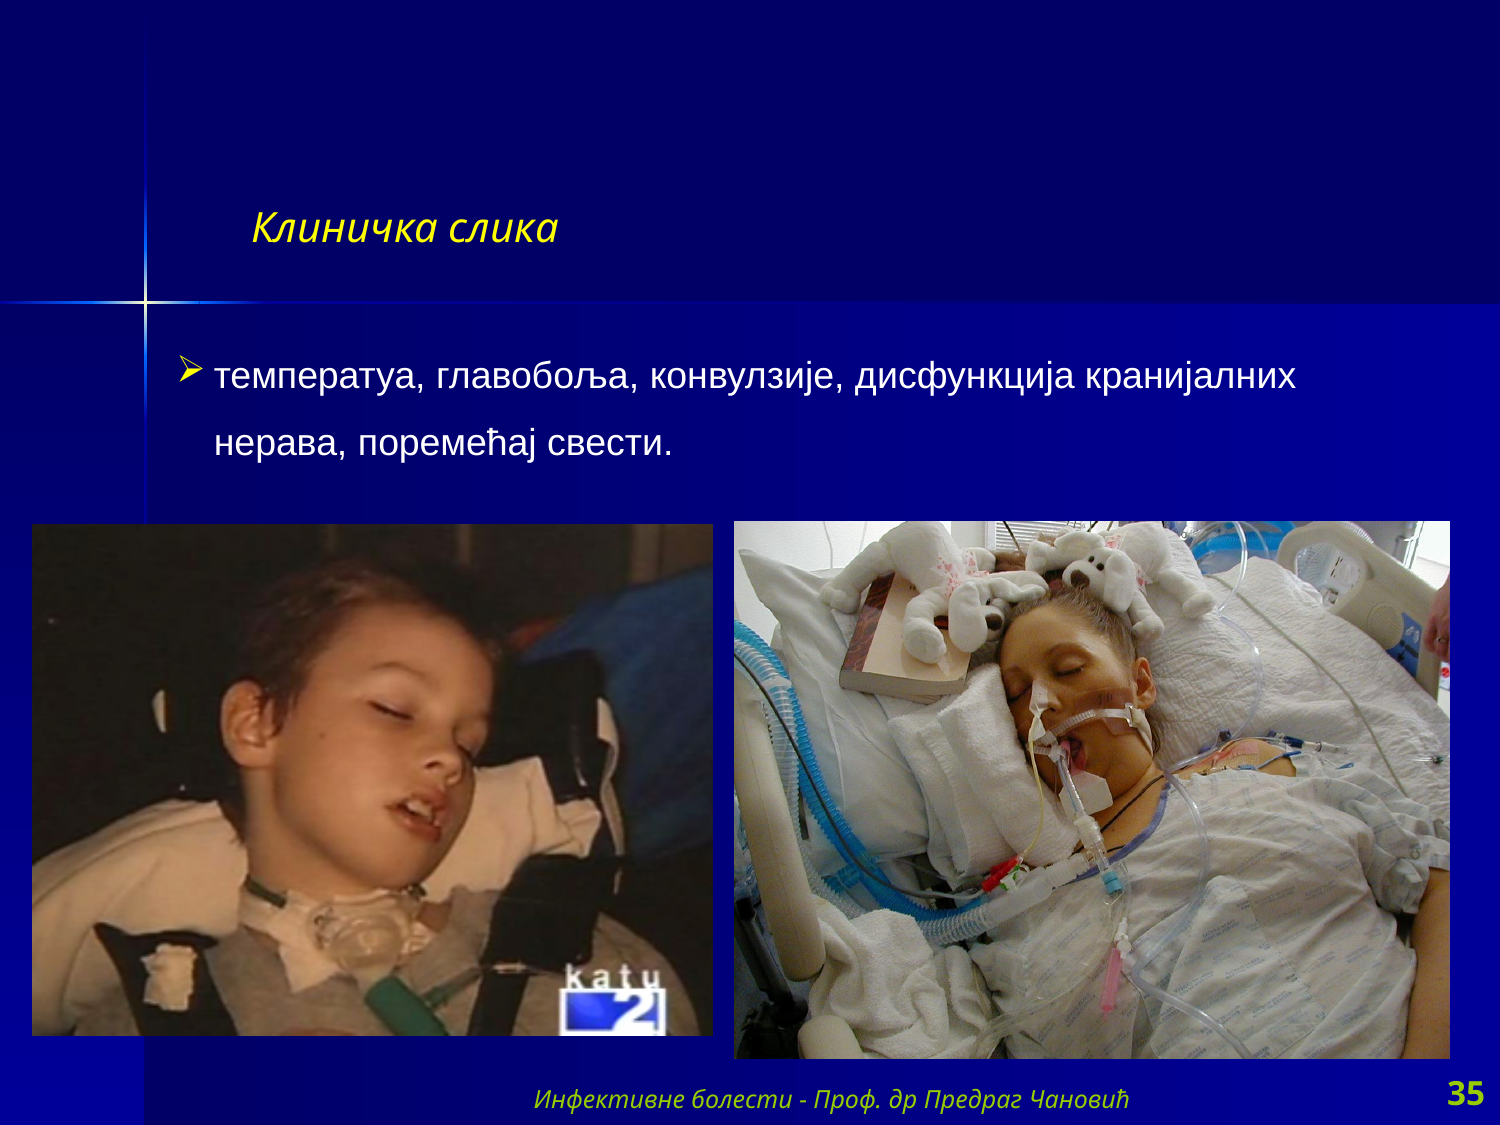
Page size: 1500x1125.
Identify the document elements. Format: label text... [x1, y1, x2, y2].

picture [733, 521, 1450, 1059]
text_box Клиничка слика [236, 193, 574, 258]
text_box температуа, главобоља, конвулзије, дисфункција кранијалних нерава, поремећај свести. [161, 320, 1427, 471]
footer Инфективне болести - Проф. др Предраг Чановић [430, 1049, 1235, 1125]
picture [32, 524, 713, 1036]
slide_number 35 [1345, 1049, 1500, 1125]
